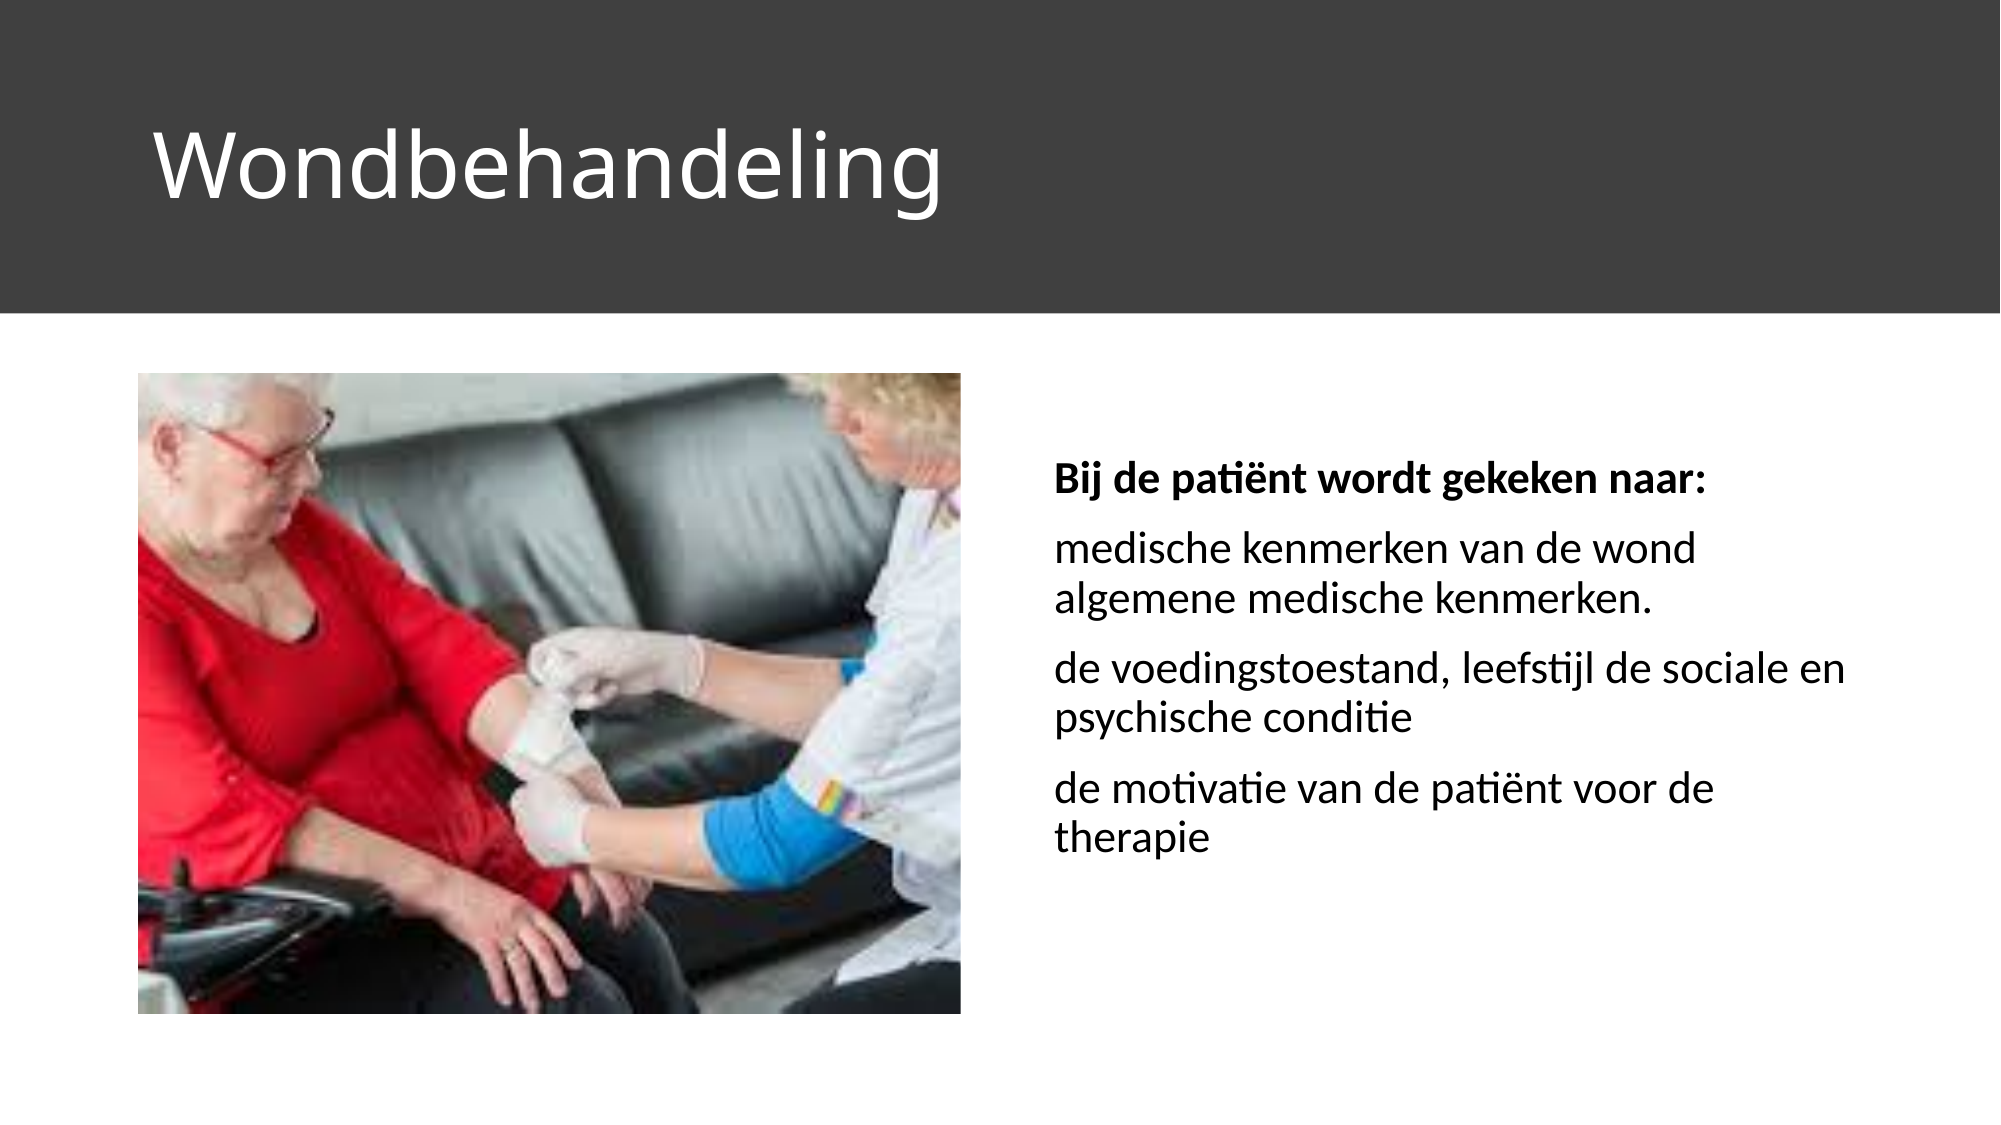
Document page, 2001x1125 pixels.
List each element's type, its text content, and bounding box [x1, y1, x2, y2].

text_box [0, 0, 2000, 314]
picture [137, 373, 961, 1014]
list Bij de patiënt wordt gekeken naar: medische kenmerken van de wond algemene medische kenmerken. de voedingstoestand, leefstijl de sociale en psychische conditie de motivatie van de patiënt voor de therapie [1039, 373, 1862, 1014]
title Wondbehandeling [137, 59, 1863, 278]
